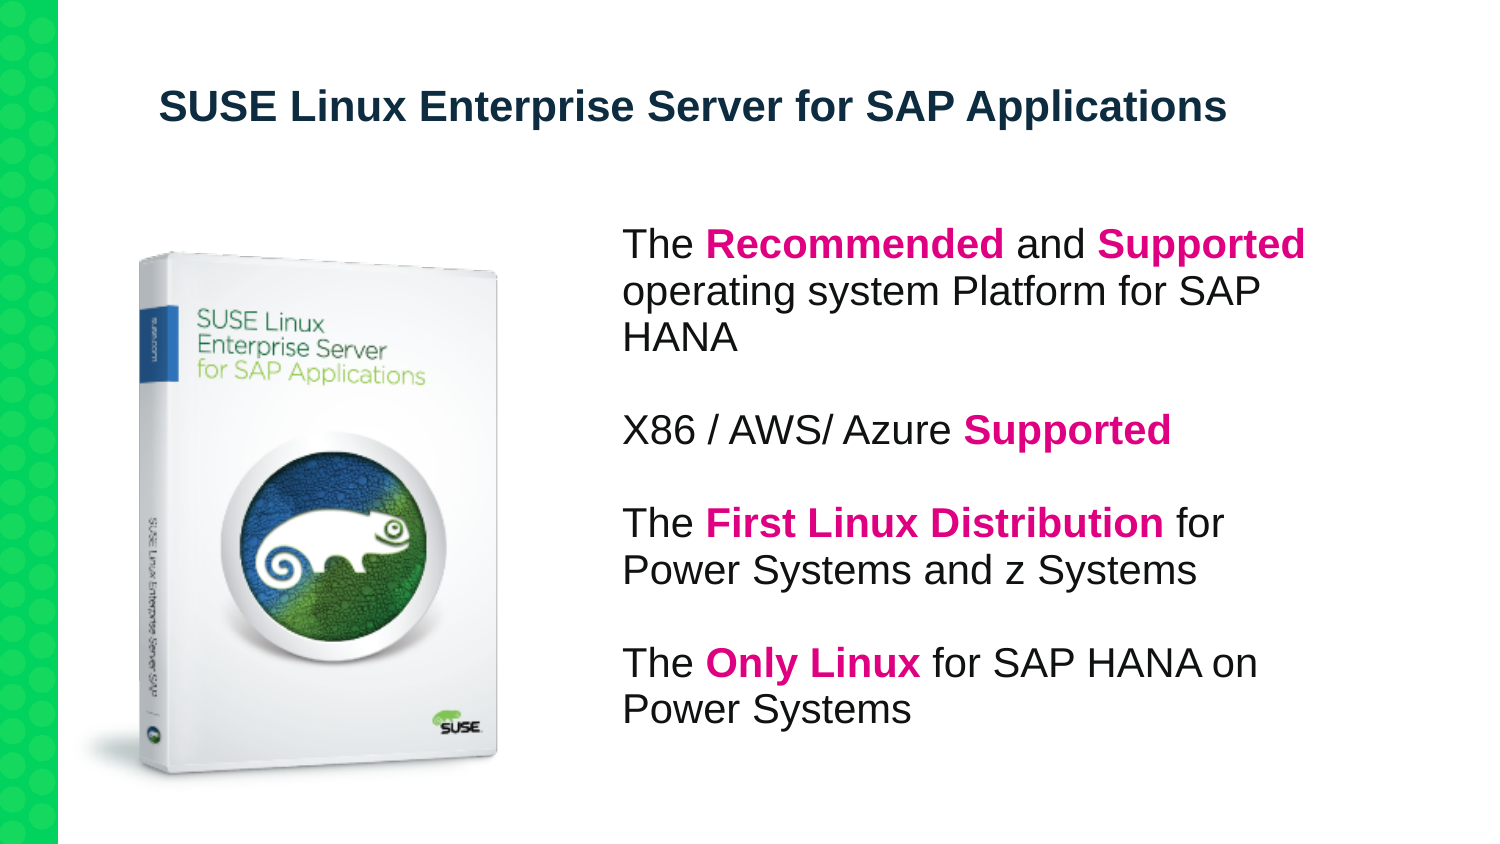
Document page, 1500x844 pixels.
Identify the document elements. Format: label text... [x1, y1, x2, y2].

text_box The Recommended and Supported operating system Platform for SAP HANA X86 / AWS/ Azure Supported The First Linux Distribution for Power Systems and z Systems The Only Linux for SAP HANA on Power Systems [610, 216, 1375, 685]
title SUSE Linux Enterprise Server for SAP Applications [143, 70, 1397, 135]
picture [0, 0, 1500, 844]
